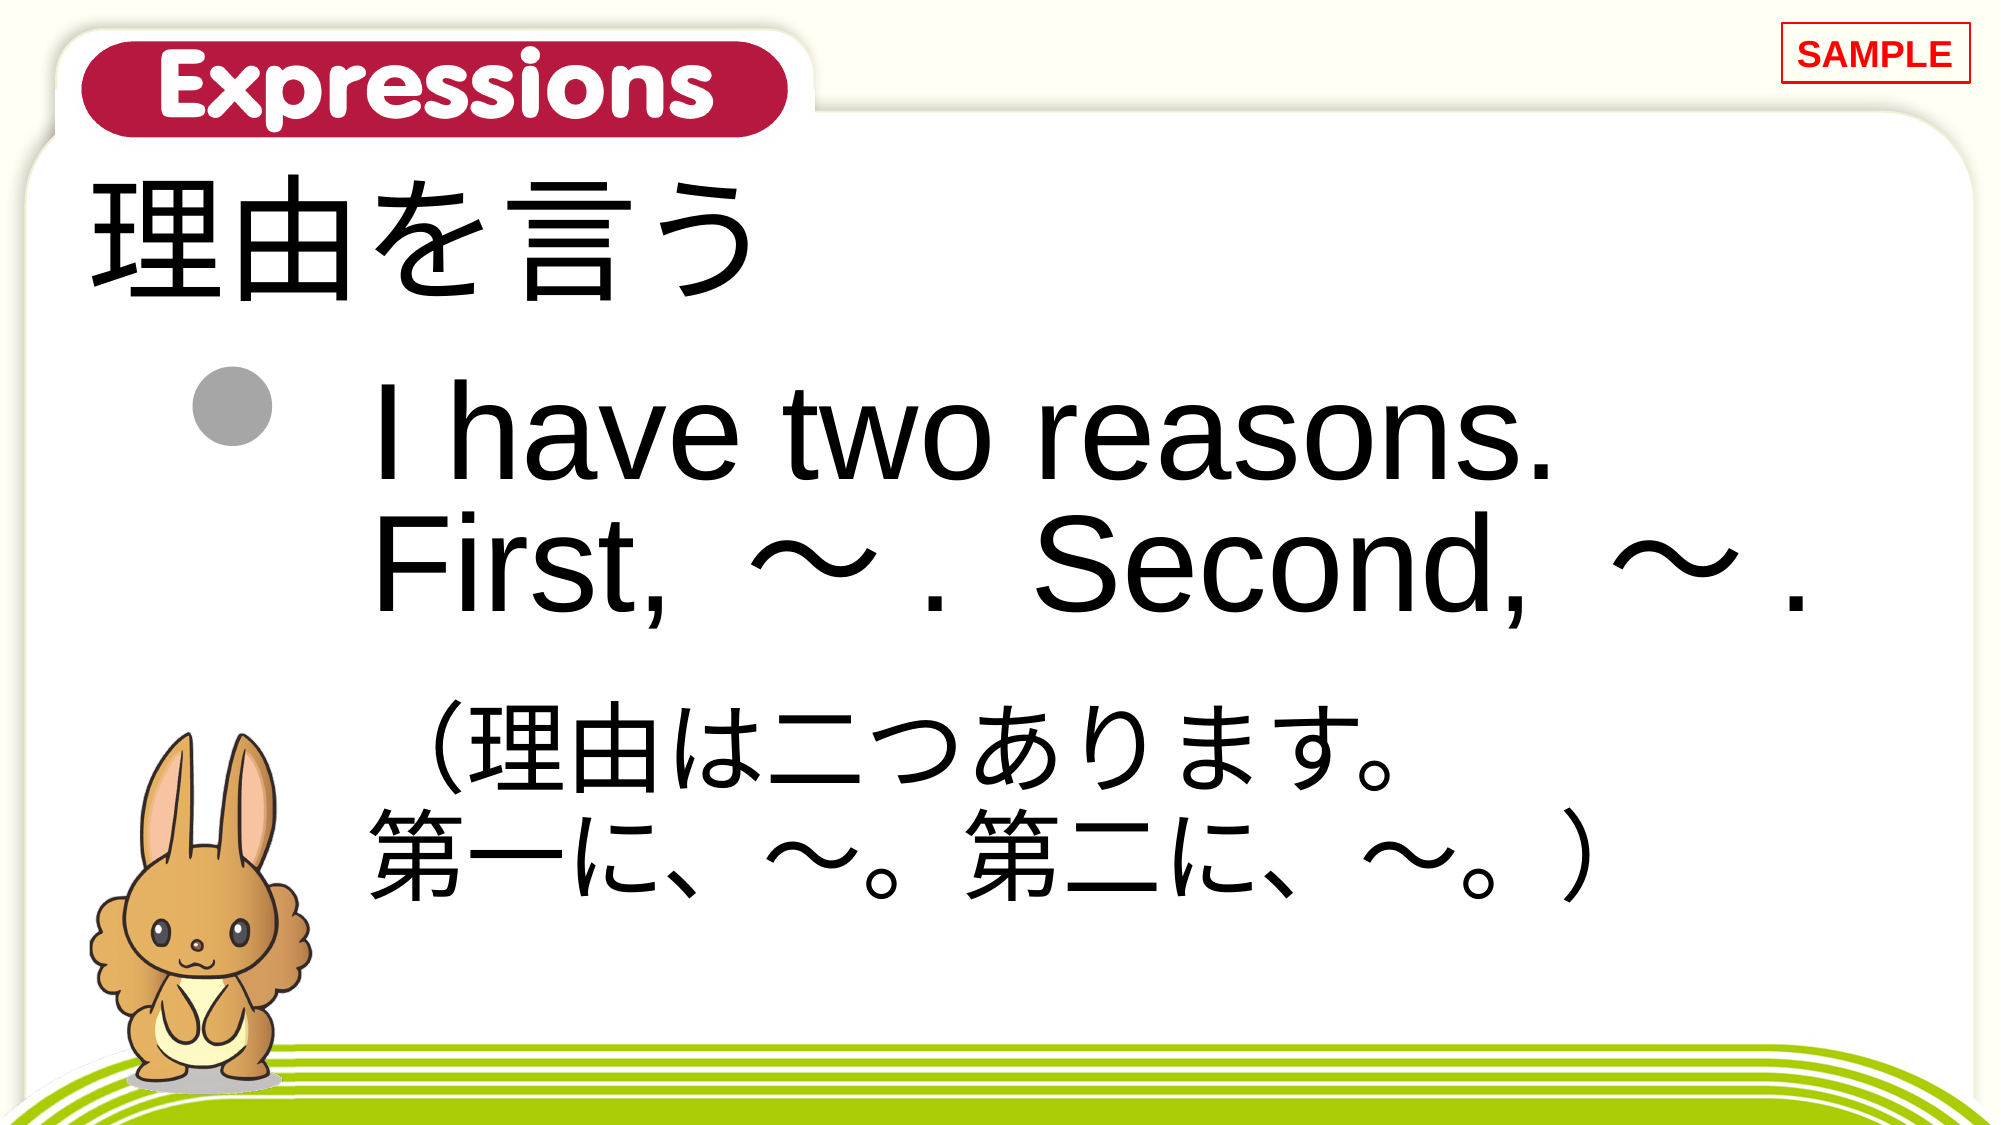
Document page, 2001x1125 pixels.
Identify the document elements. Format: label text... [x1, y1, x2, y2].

list （理由は二つあります。 第一に、～。第二に、～。） [351, 691, 1944, 1035]
picture [72, 33, 799, 150]
list I have two reasons. First, ～. Second, ～. [166, 319, 1940, 692]
picture [2, 719, 2000, 1125]
title 理由を言う [72, 164, 1229, 318]
text_box SAMPLE [1782, 22, 1971, 83]
